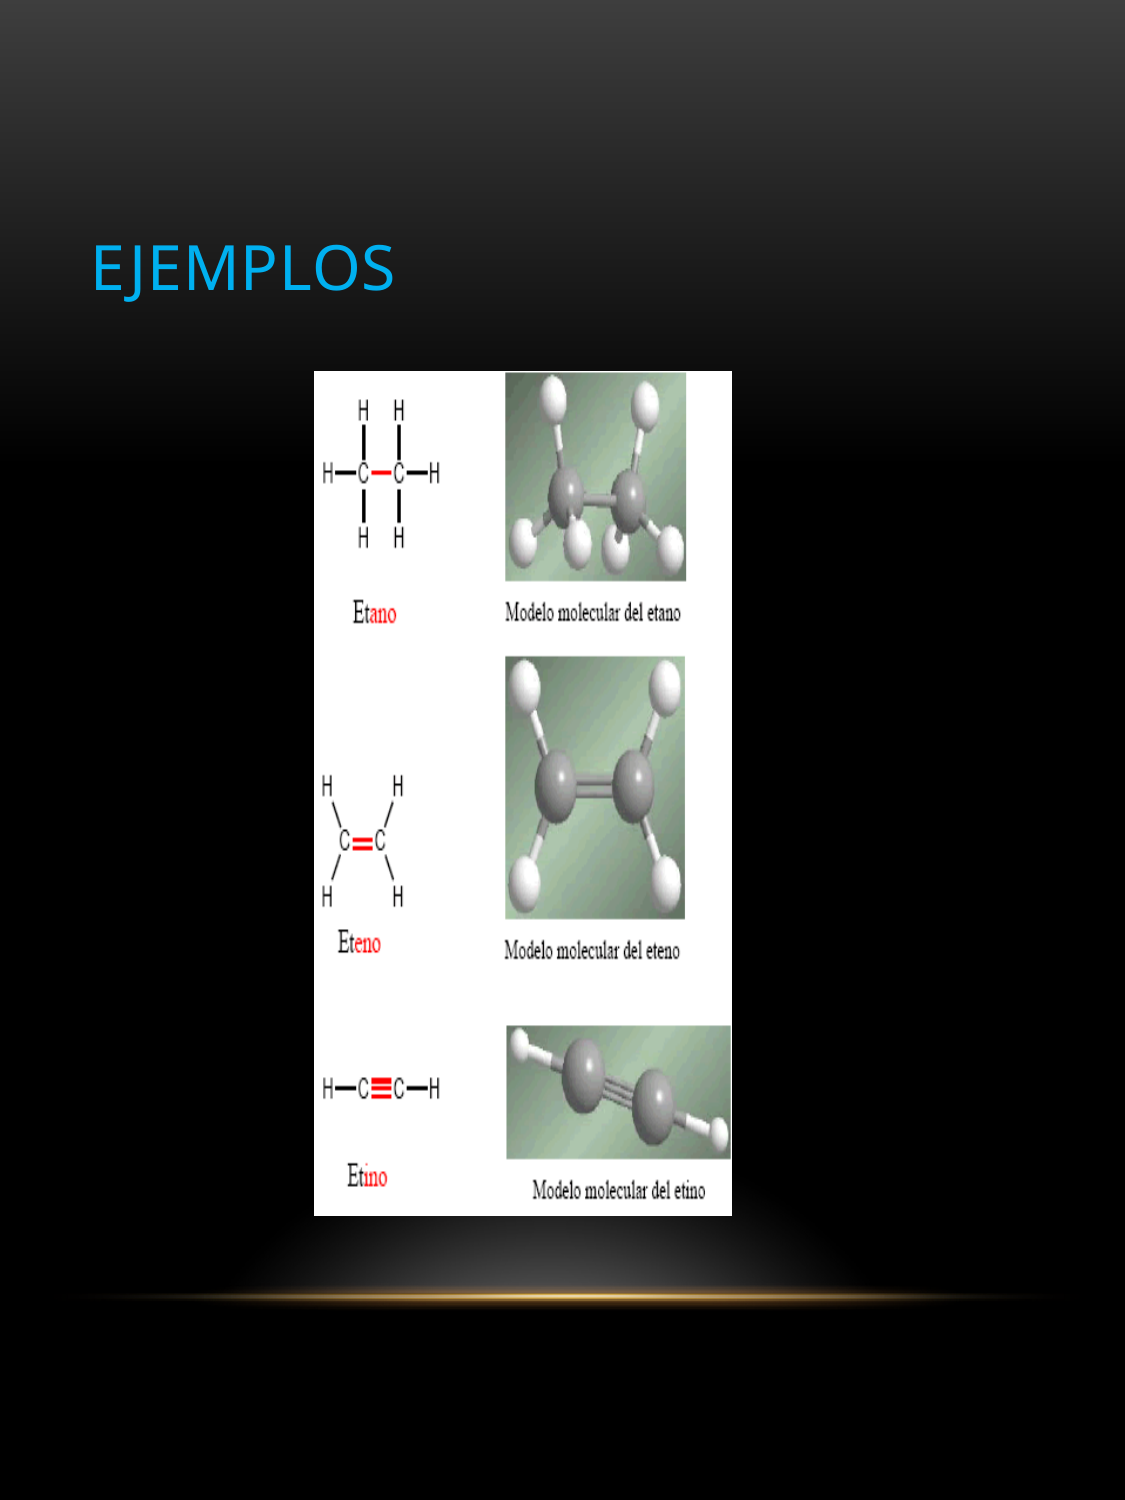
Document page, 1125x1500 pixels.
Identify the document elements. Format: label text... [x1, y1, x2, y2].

list [75, 350, 1050, 1250]
picture [0, 0, 1125, 1500]
title EJEMPLOS [75, 60, 1050, 310]
